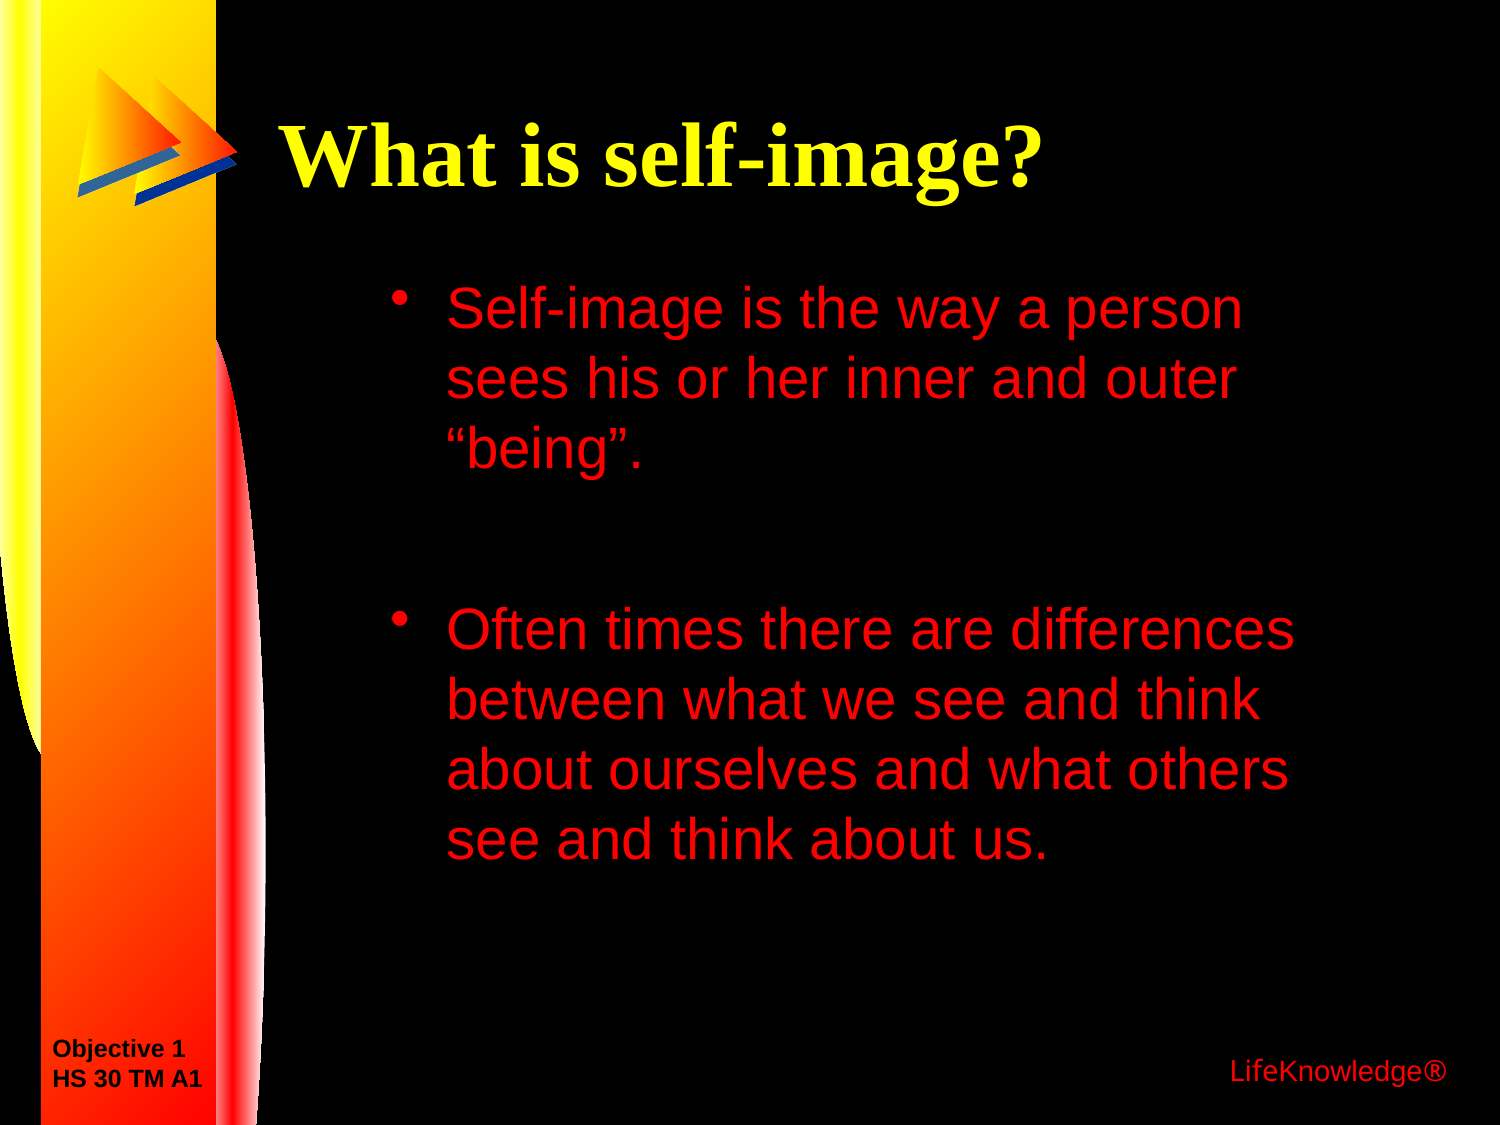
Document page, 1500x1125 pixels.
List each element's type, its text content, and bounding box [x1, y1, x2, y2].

list Self-image is the way a person sees his or her inner and outer “being”. Often times there are differences between what we see and think about ourselves and what others see and think about us. [374, 262, 1401, 1051]
text_box Objective 1 HS 30 TM A1 [37, 1024, 227, 1100]
footer LifeKnowledge® [0, 1049, 1463, 1125]
title What is self-image? [262, 40, 1500, 213]
